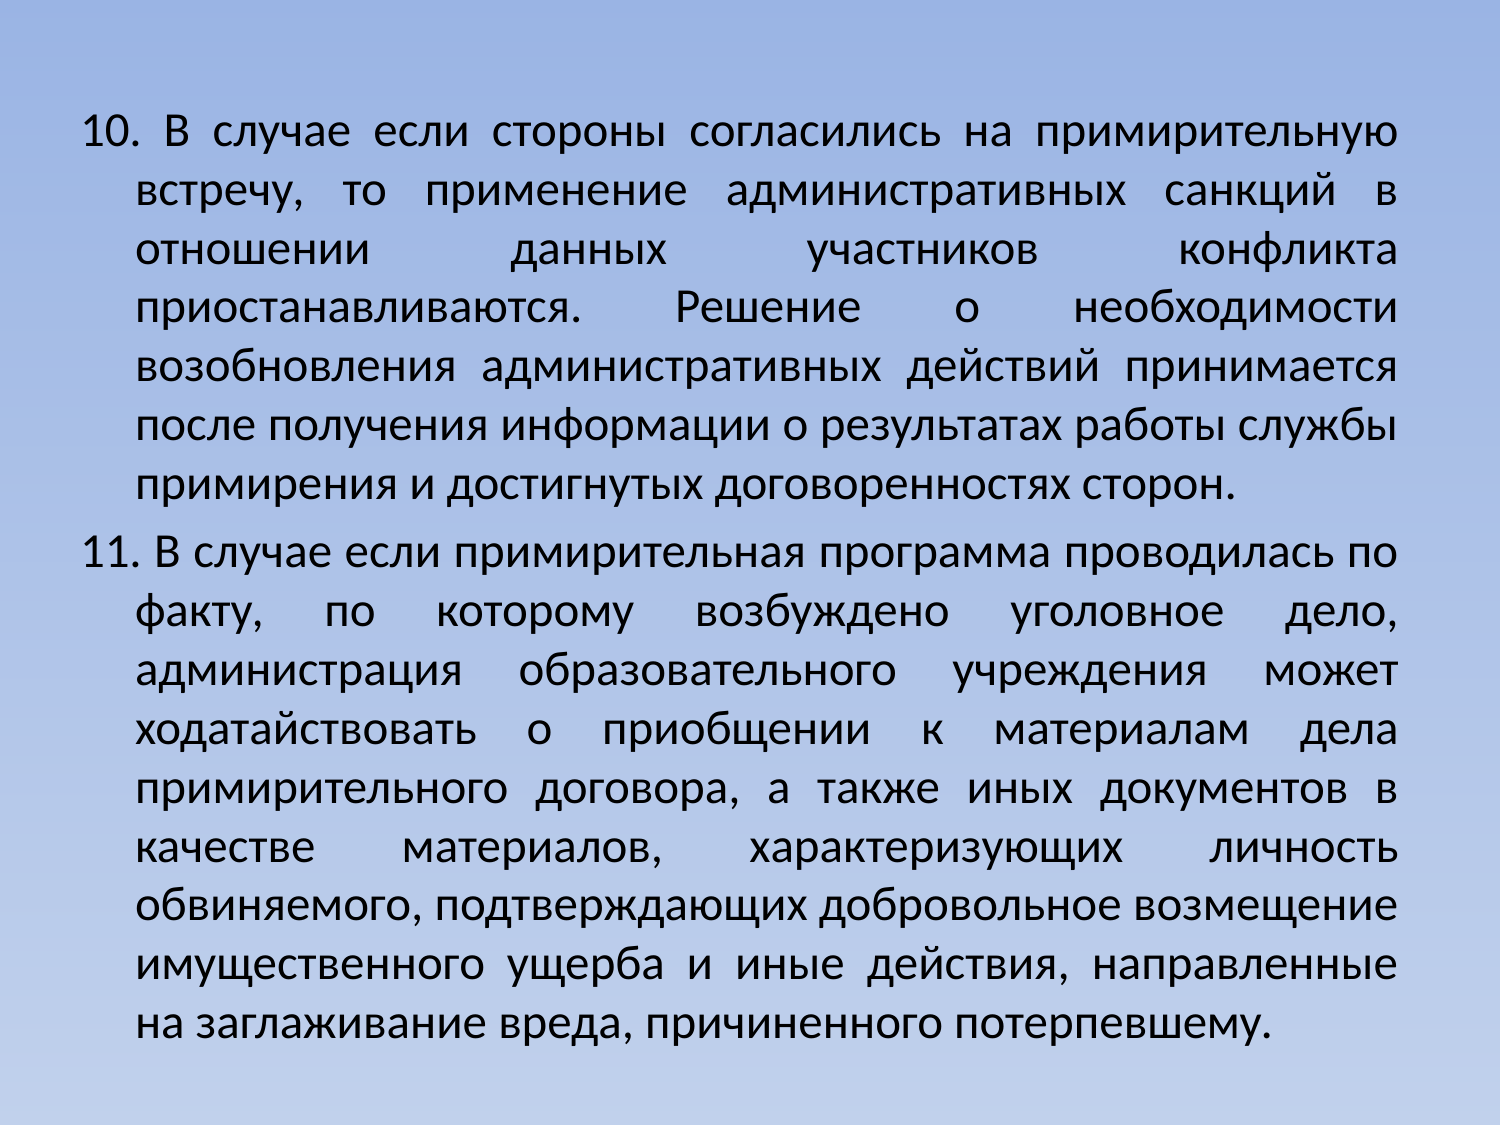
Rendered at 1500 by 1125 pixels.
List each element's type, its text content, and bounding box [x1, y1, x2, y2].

list 10. В случае если стороны согласились на примирительную встречу, то применение административных санкций в отношении данных участников конфликта приостанавливаются. Решение о необходимости возобновления административных действий принимается после получения информации о результатах работы службы примирения и достигнутых договоренностях сторон. 11. В случае если примирительная программа проводилась по факту, по которому возбуждено уголовное дело, администрация образовательного учреждения может ходатайствовать о приобщении к материалам дела примирительного договора, а также иных документов в качестве материалов, характеризующих личность обвиняемого, подтверждающих добровольное возмещение имущественного ущерба и иные действия, направленные на заглаживание вреда, причиненного потерпевшему. [64, 90, 1415, 1094]
